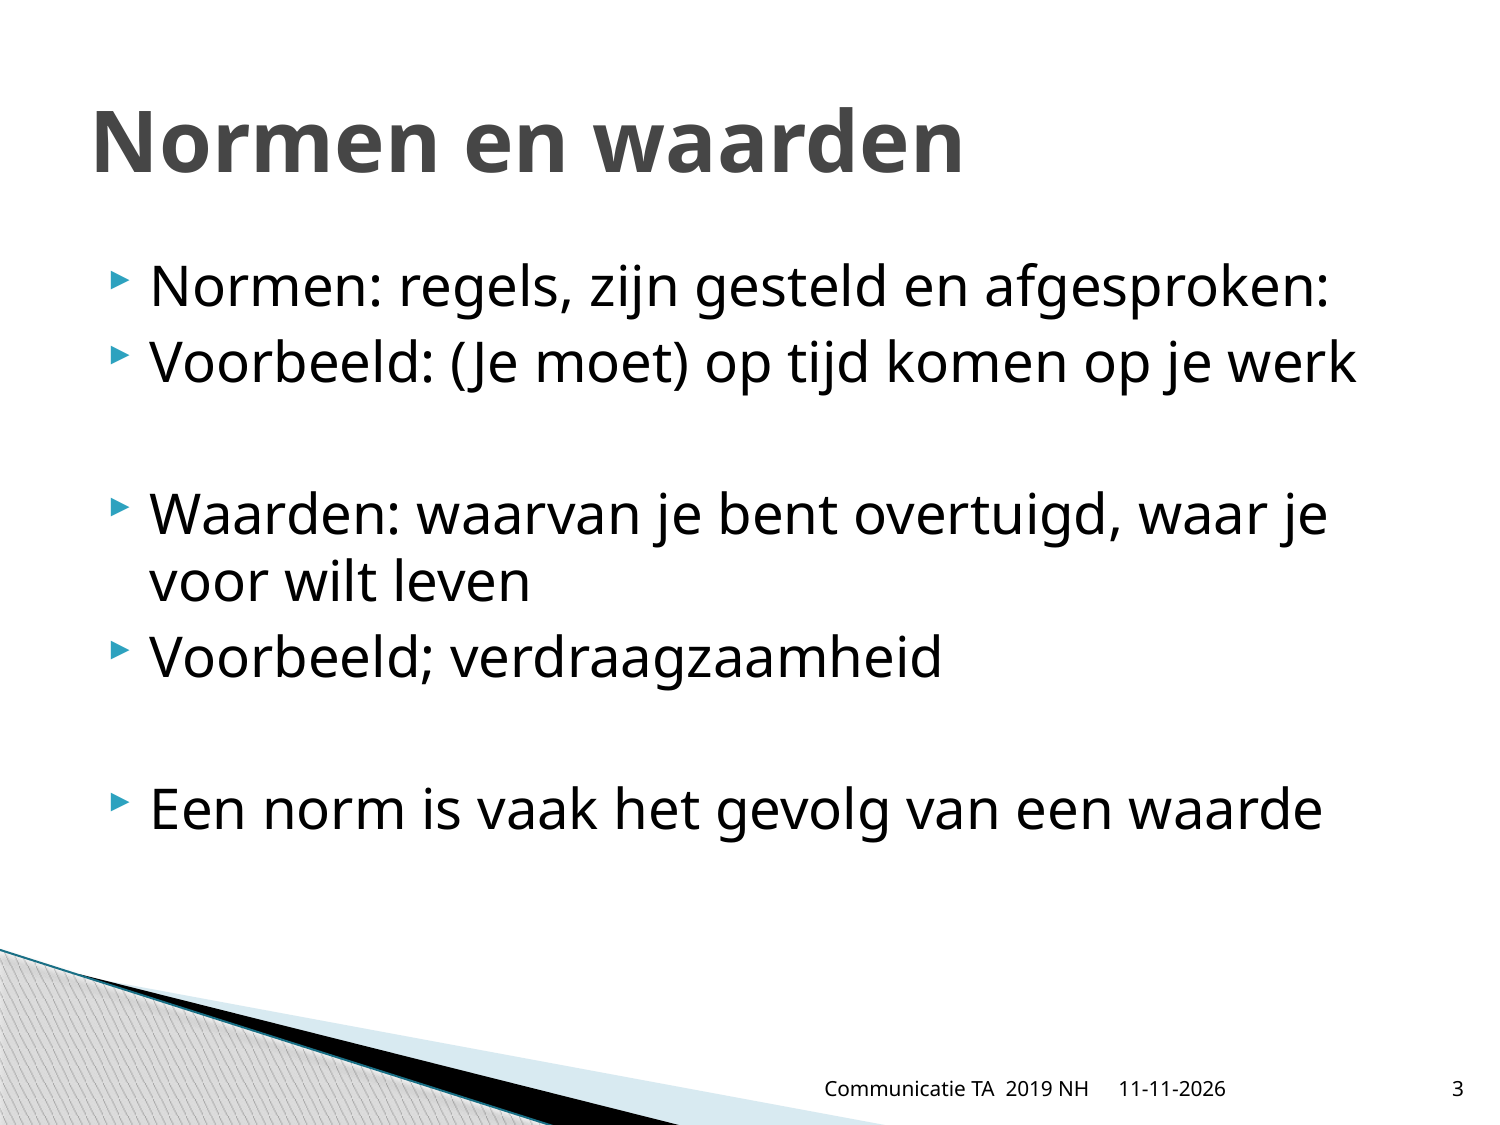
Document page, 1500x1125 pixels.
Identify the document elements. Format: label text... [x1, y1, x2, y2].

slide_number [1105, 1051, 1418, 1112]
slide_number 3 [1418, 1051, 1479, 1112]
footer Communicatie TA 2019 NH [718, 1051, 1105, 1112]
list Normen: regels, zijn gesteld en afgesproken: Voorbeeld: (Je moet) op tijd komen op je werk Waarden: waarvan je bent overtuigd, waar je voor wilt leven Voorbeeld; verdraagzaamheid Een norm is vaak het gevolg van een waarde [75, 243, 1425, 986]
title Normen en waarden [75, 45, 1425, 233]
